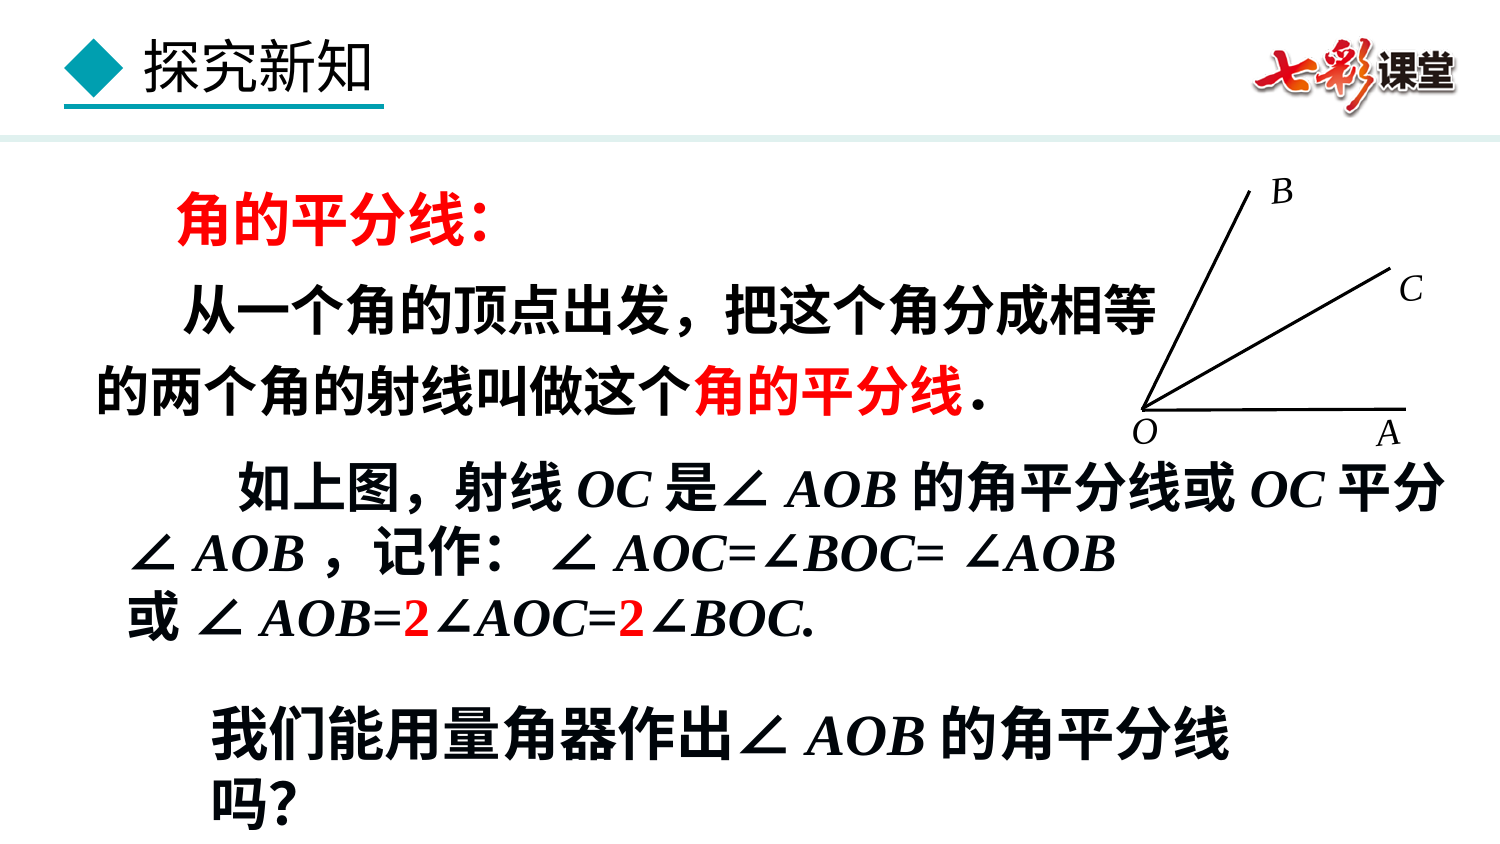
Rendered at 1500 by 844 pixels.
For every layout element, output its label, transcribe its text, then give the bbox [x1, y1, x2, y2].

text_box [1104, 159, 1443, 474]
text_box 从一个角的顶点出发，把这个角分成相等的两个角的射线叫做这个角的平分线． [80, 252, 1099, 431]
text_box 角的平分线： [159, 175, 593, 252]
picture [1249, 32, 1461, 118]
text_box 我们能用量角器作出∠AOB的角平分线吗？ [195, 690, 1315, 844]
